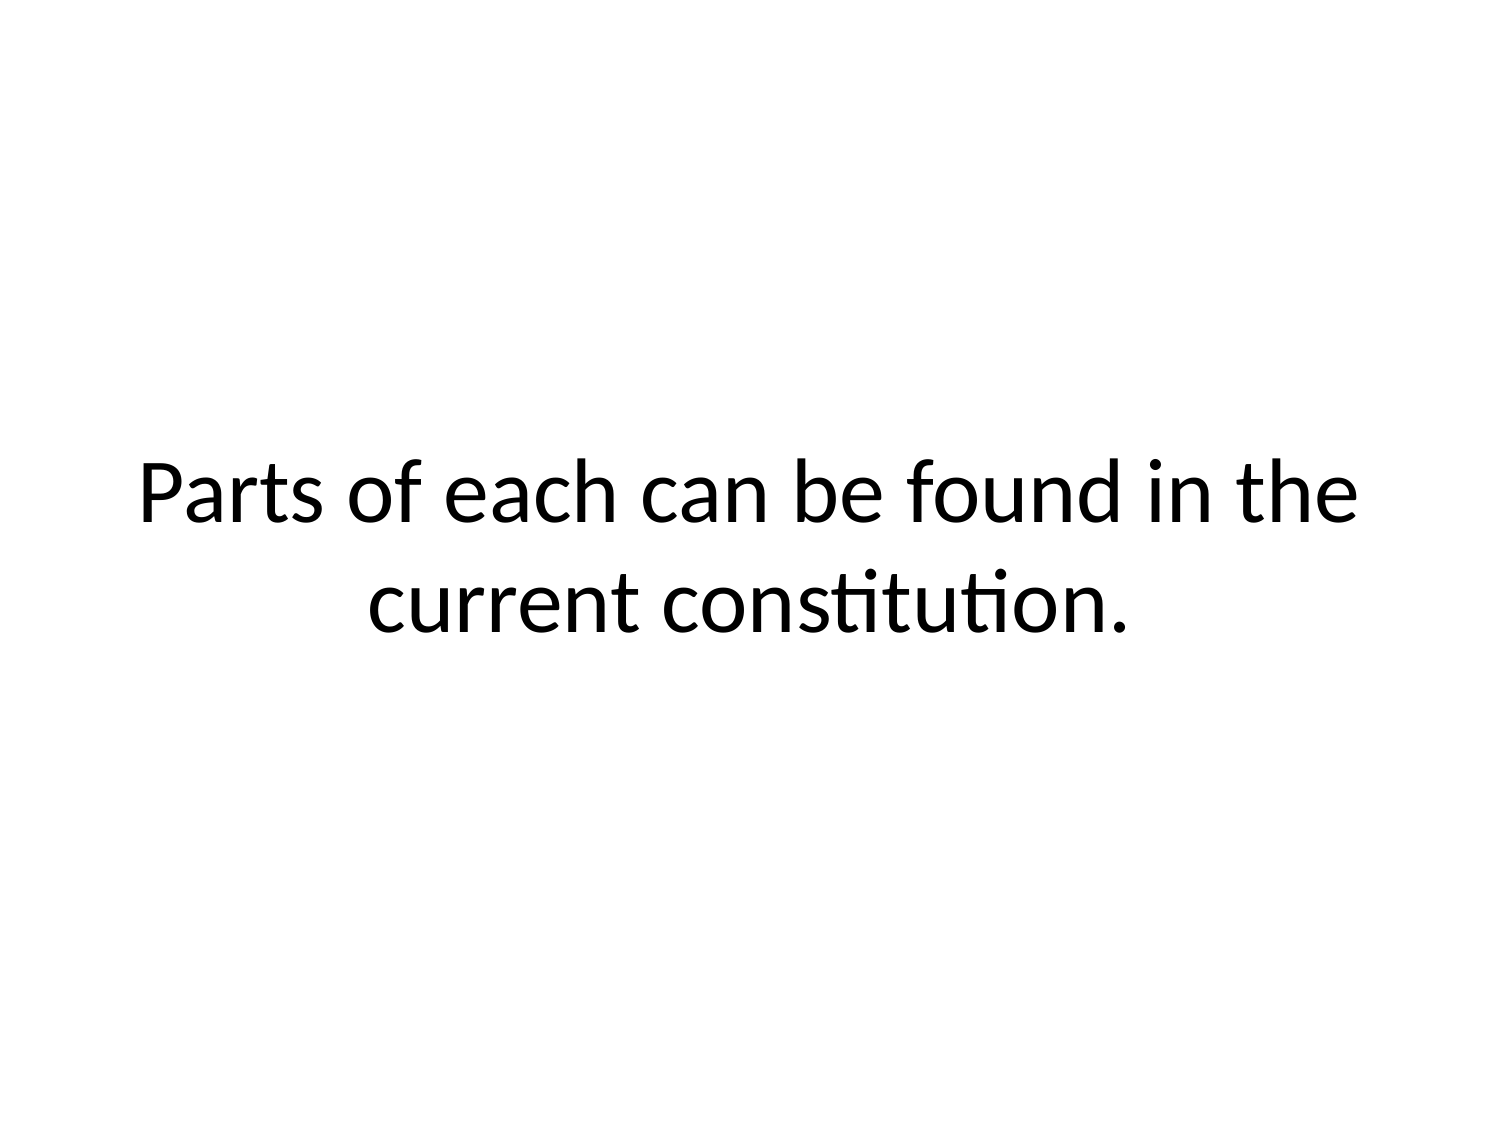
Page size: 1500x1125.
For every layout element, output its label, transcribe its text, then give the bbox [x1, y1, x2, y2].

title Parts of each can be found in the current constitution. [75, 45, 1425, 1038]
